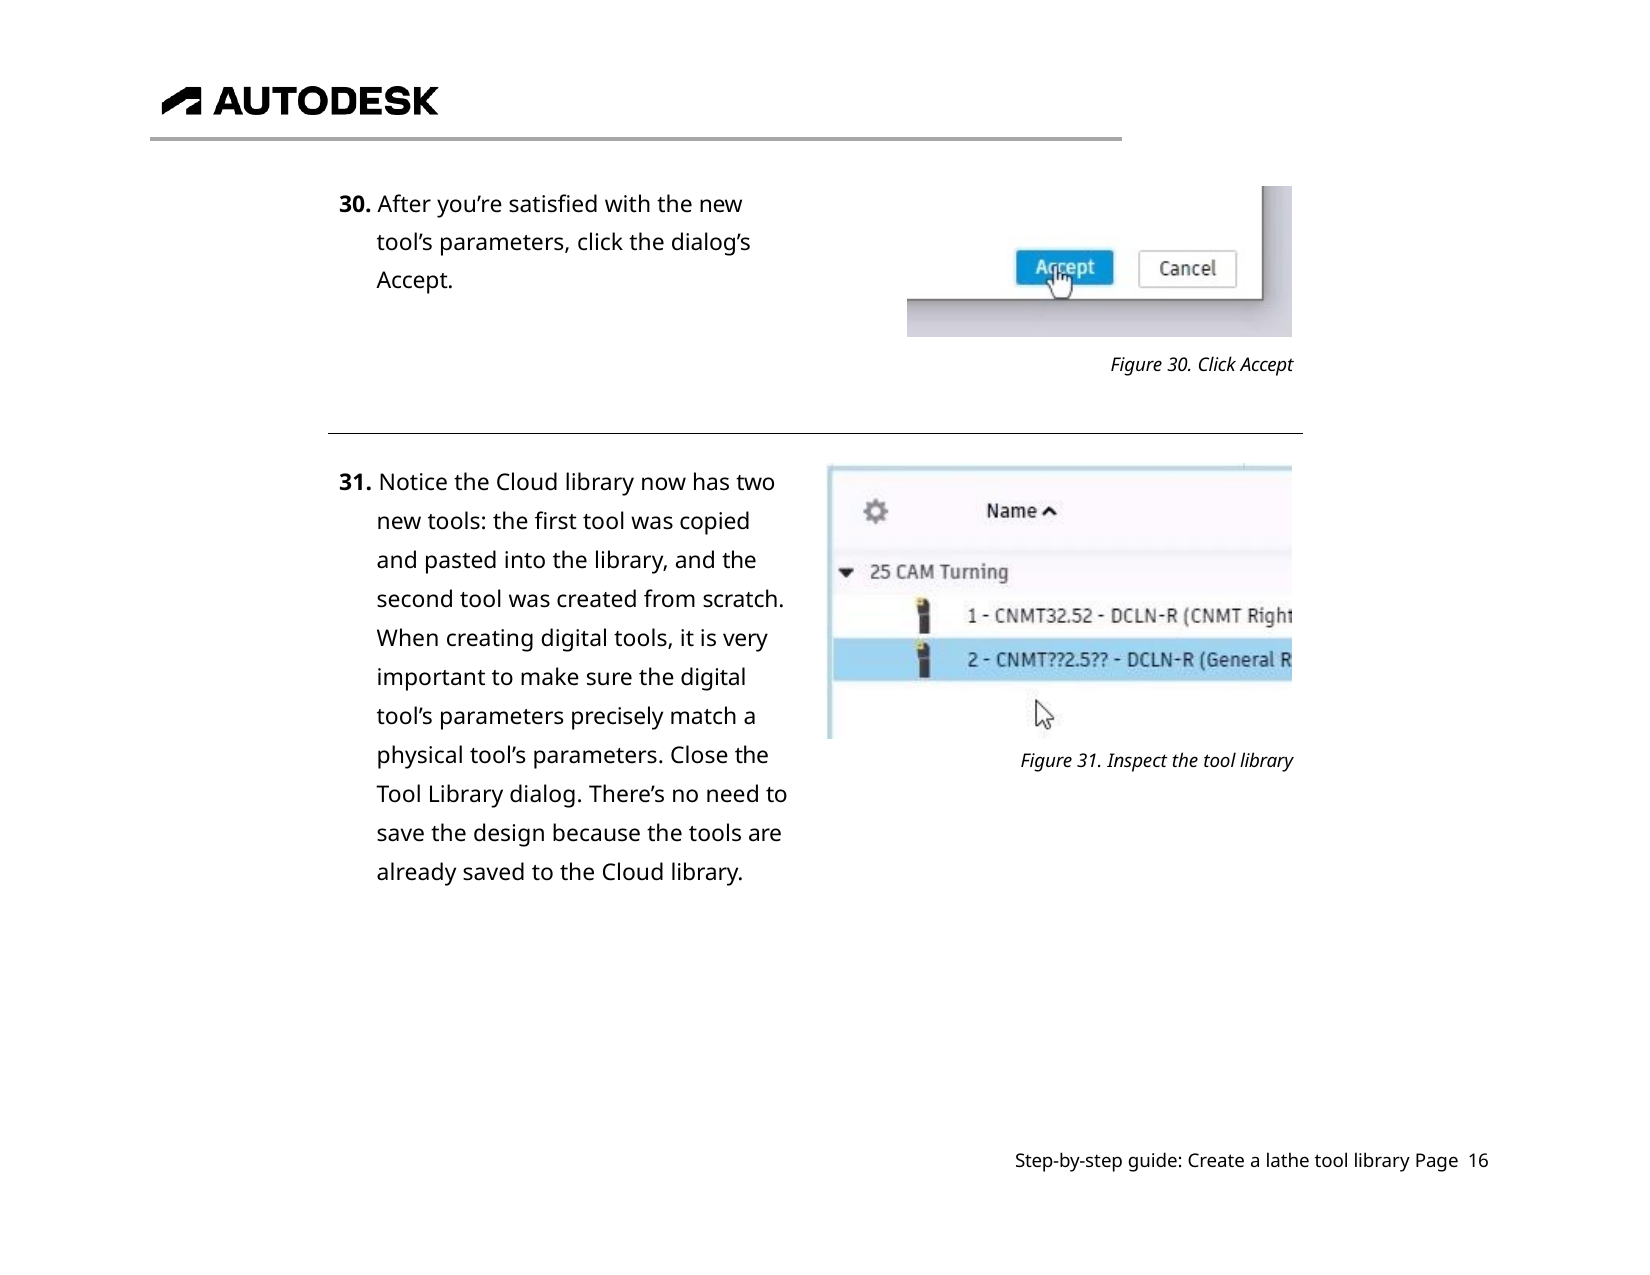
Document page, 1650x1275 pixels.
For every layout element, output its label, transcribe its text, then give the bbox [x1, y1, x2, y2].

picture [825, 463, 1292, 740]
table_header Figure 30. Click Accept [807, 187, 1303, 433]
table_cell Figure 31. Inspect the tool library [807, 434, 1303, 887]
slide_number Step-by-step guide: Create a lathe tool library Page 10 [1013, 1145, 1509, 1275]
table_header 30. After you’re satisfied with the new tool’s parameters, click the dialog’s Accept. [328, 187, 807, 433]
table_cell 31. Notice the Cloud library now has two new tools: the first tool was copied and pasted into the library, and the second tool was created from scratch. When creating digital tools, it is very important to make sure the digital tool’s parameters precisely match a physical tool’s parameters. Close the Tool Library dialog. There’s no need to save the design because the tools are already saved to the Cloud library. [328, 434, 807, 887]
picture [161, 86, 439, 115]
picture [907, 186, 1292, 337]
